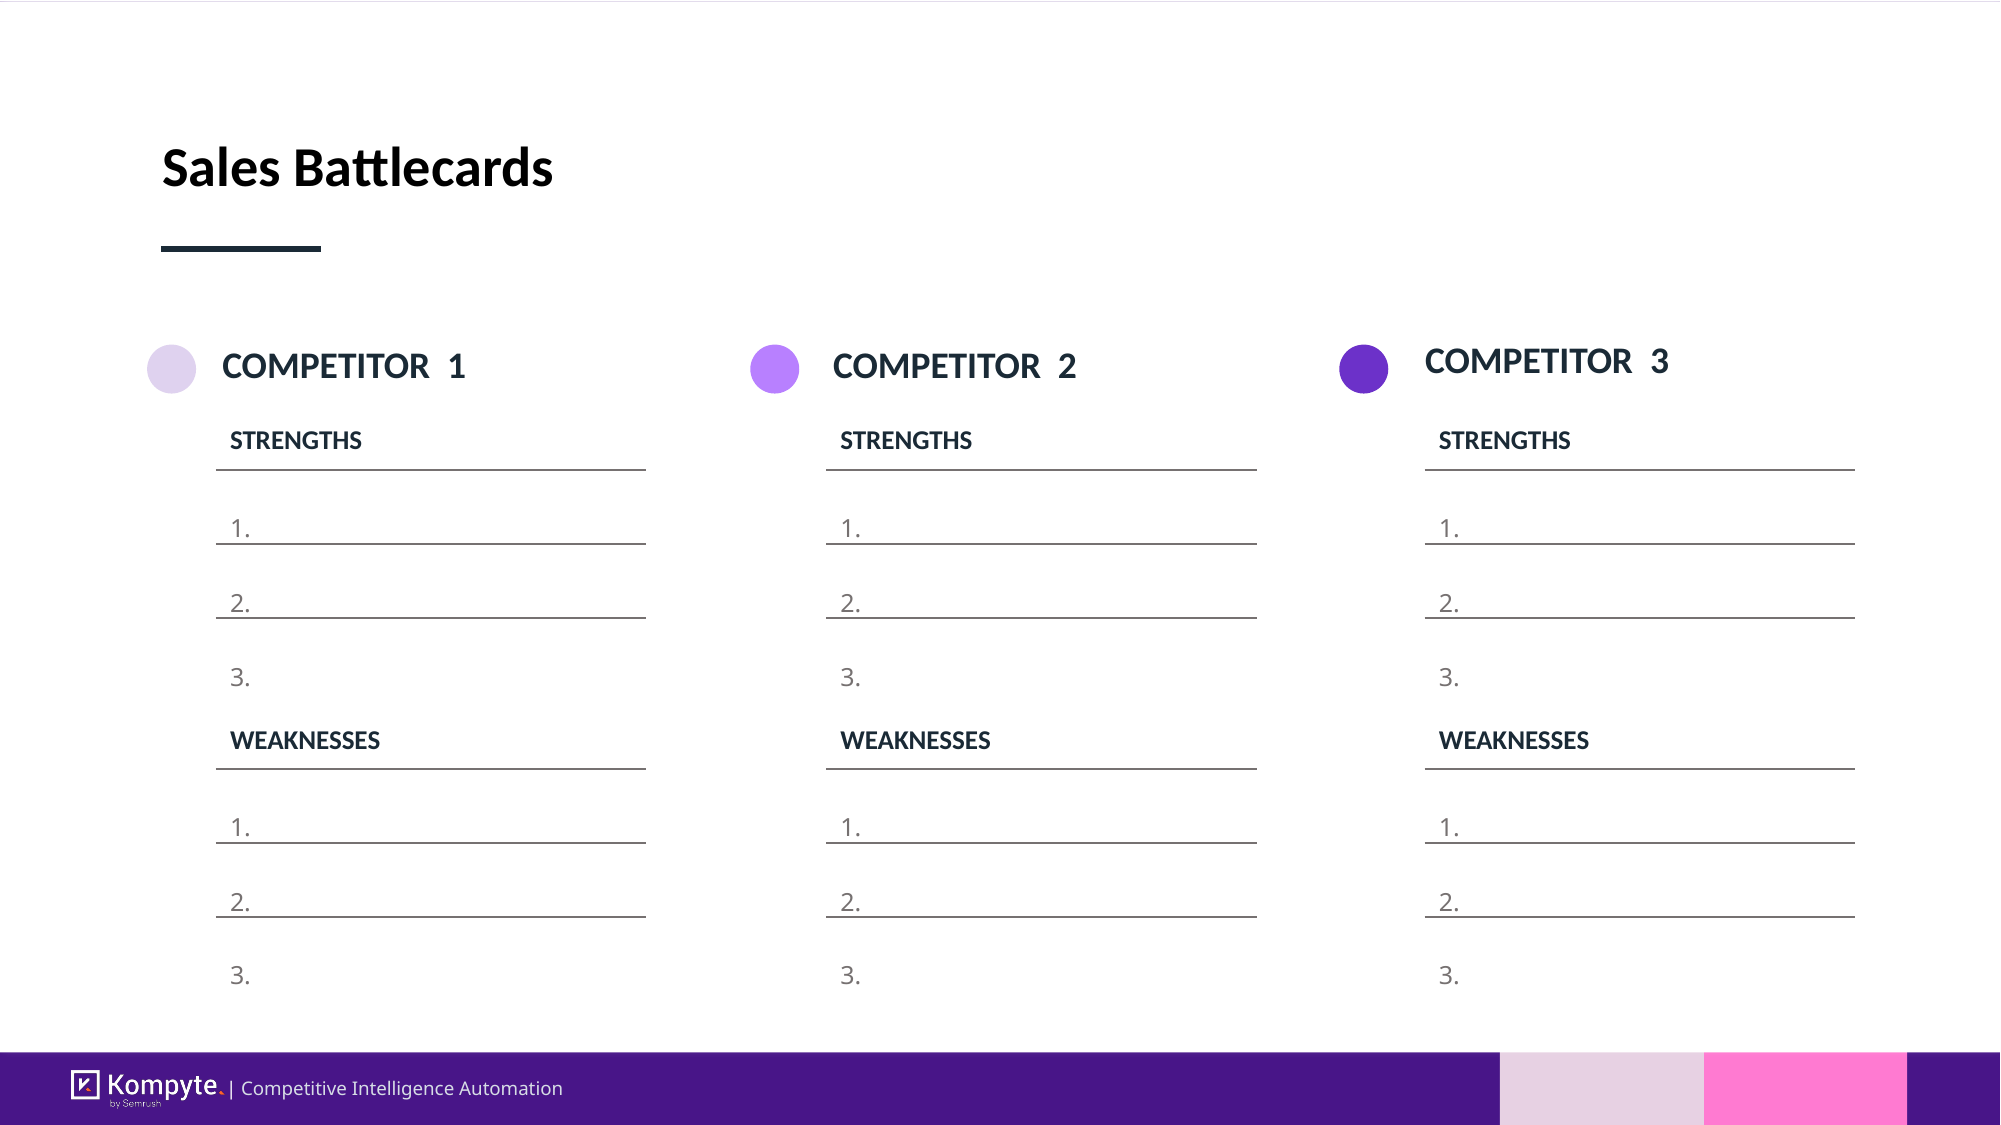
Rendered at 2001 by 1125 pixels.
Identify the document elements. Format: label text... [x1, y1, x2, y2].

table_cell 3. [1425, 918, 1703, 991]
table_cell WEAKNESSES [216, 722, 646, 768]
table_cell 3. [216, 918, 646, 991]
picture [71, 1070, 227, 1109]
table_header COMPETITOR 1 [185, 343, 615, 415]
table_cell 3. [1425, 619, 1703, 722]
table_cell 2. [1425, 545, 1703, 617]
table_cell WEAKNESSES [826, 722, 1257, 768]
text_box [1908, 1054, 2000, 1125]
table_header COMPETITOR 3 [1385, 338, 1815, 410]
table_cell 2. [1425, 844, 1703, 916]
text_box [146, 343, 198, 395]
text_box [749, 343, 801, 395]
table_cell 1. [1425, 471, 1855, 543]
table_cell 1. [826, 471, 1257, 543]
table_cell 1. [216, 471, 646, 543]
text_box Sales Battlecards [147, 62, 1873, 280]
table_cell 2. [216, 545, 646, 617]
table_header STRENGTHS [1425, 422, 1855, 469]
table_cell 2. [216, 844, 646, 916]
table_cell 2. [826, 545, 1257, 617]
table_cell WEAKNESSES [1425, 722, 1703, 768]
table_header STRENGTHS [826, 422, 1257, 469]
table_cell 1. [1425, 770, 1703, 842]
text_box | Competitive Intelligence Automation [211, 1069, 1090, 1107]
text_box [0, 1054, 1498, 1125]
table_cell 1. [216, 770, 646, 842]
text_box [1703, 511, 1908, 1125]
text_box [1498, 1054, 1703, 1125]
table_cell 3. [826, 918, 1257, 991]
table_cell 3. [216, 619, 646, 722]
text_box [0, 1, 2000, 1054]
table_header STRENGTHS [216, 422, 646, 469]
table_cell 1. [826, 770, 1257, 842]
table_cell 2. [826, 844, 1257, 916]
table_cell 3. [826, 619, 1257, 722]
table_header COMPETITOR 2 [796, 343, 1226, 415]
text_box [1338, 343, 1390, 395]
